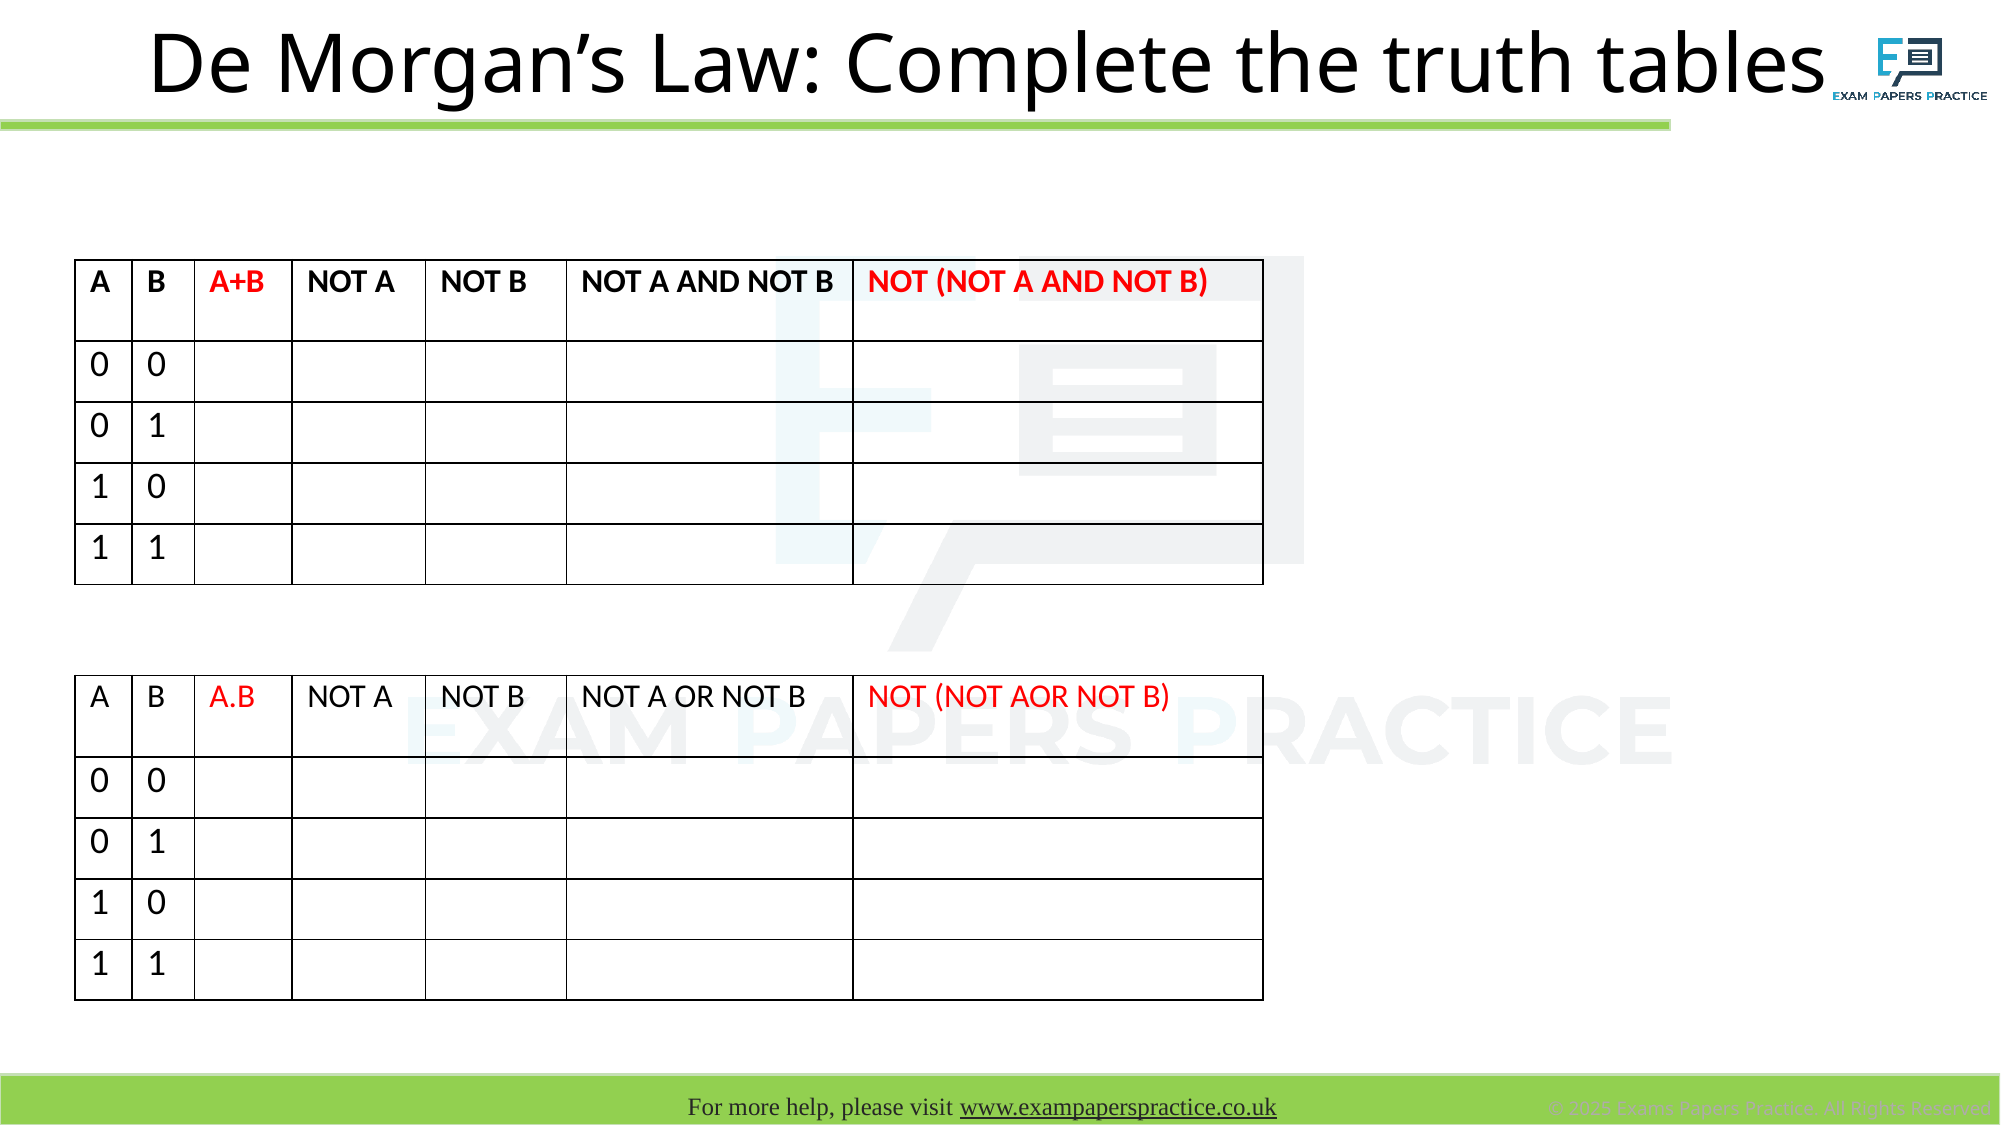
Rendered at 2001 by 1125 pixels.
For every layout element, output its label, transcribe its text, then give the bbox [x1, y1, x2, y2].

table_cell [567, 819, 852, 878]
table_cell 1 [133, 819, 194, 878]
table_header NOT A OR NOT B [567, 676, 852, 756]
table_cell [195, 940, 291, 999]
table_header NOT B [426, 261, 566, 340]
table_cell [293, 525, 425, 584]
table_header B [133, 676, 194, 756]
table_cell [567, 464, 852, 523]
table_cell [293, 880, 425, 939]
table_cell 0 [133, 880, 194, 939]
table_header NOT A [293, 676, 425, 756]
table_cell [293, 403, 425, 462]
table_cell [293, 464, 425, 523]
table_cell 0 [133, 758, 194, 817]
table_cell [195, 525, 291, 584]
table_cell [854, 464, 1262, 523]
table_cell [567, 342, 852, 401]
table_cell [567, 940, 852, 999]
table_cell [195, 819, 291, 878]
table_cell 0 [76, 819, 131, 878]
table_cell [567, 403, 852, 462]
table_cell [195, 403, 291, 462]
table_cell 0 [76, 403, 131, 462]
table_cell [567, 525, 852, 584]
table_cell [567, 758, 852, 817]
table_cell [426, 525, 566, 584]
table_cell 1 [76, 880, 131, 939]
table_cell [195, 758, 291, 817]
table_cell [426, 403, 566, 462]
table_header B [133, 261, 194, 340]
table_cell [195, 342, 291, 401]
table_cell [854, 342, 1262, 401]
table_cell 1 [76, 940, 131, 999]
table_cell [854, 940, 1262, 999]
table_header NOT B [426, 676, 566, 756]
table_cell [195, 880, 291, 939]
table_header NOT A [293, 261, 425, 340]
table_cell [426, 464, 566, 523]
table_cell 0 [133, 342, 194, 401]
table_cell [195, 464, 291, 523]
table_cell [426, 758, 566, 817]
table_header A [76, 261, 131, 340]
table_cell 0 [133, 464, 194, 523]
table_cell 1 [76, 525, 131, 584]
table_cell 1 [133, 403, 194, 462]
table_cell [567, 880, 852, 939]
table_cell [854, 880, 1262, 939]
table_cell [293, 940, 425, 999]
table_header A.B [195, 676, 291, 756]
table_header NOT (NOT AOR NOT B) [854, 676, 1262, 756]
table_cell [854, 403, 1262, 462]
table_cell [293, 758, 425, 817]
table_cell [854, 758, 1262, 817]
table_cell [854, 819, 1262, 878]
table_header NOT A AND NOT B [567, 261, 852, 340]
table_header A+B [195, 261, 291, 340]
table_cell [854, 525, 1262, 584]
table_cell [426, 819, 566, 878]
table_cell [293, 819, 425, 878]
table_cell 1 [133, 940, 194, 999]
title De Morgan’s Law: Complete the truth tables [132, 11, 1858, 121]
table_cell [426, 880, 566, 939]
table_cell 1 [133, 525, 194, 584]
table_cell 1 [76, 464, 131, 523]
table_cell [293, 342, 425, 401]
table_cell 0 [76, 758, 131, 817]
table_cell [426, 342, 566, 401]
table_header A [76, 676, 131, 756]
table_header NOT (NOT A AND NOT B) [854, 261, 1262, 340]
table_cell [426, 940, 566, 999]
table_cell 0 [76, 342, 131, 401]
